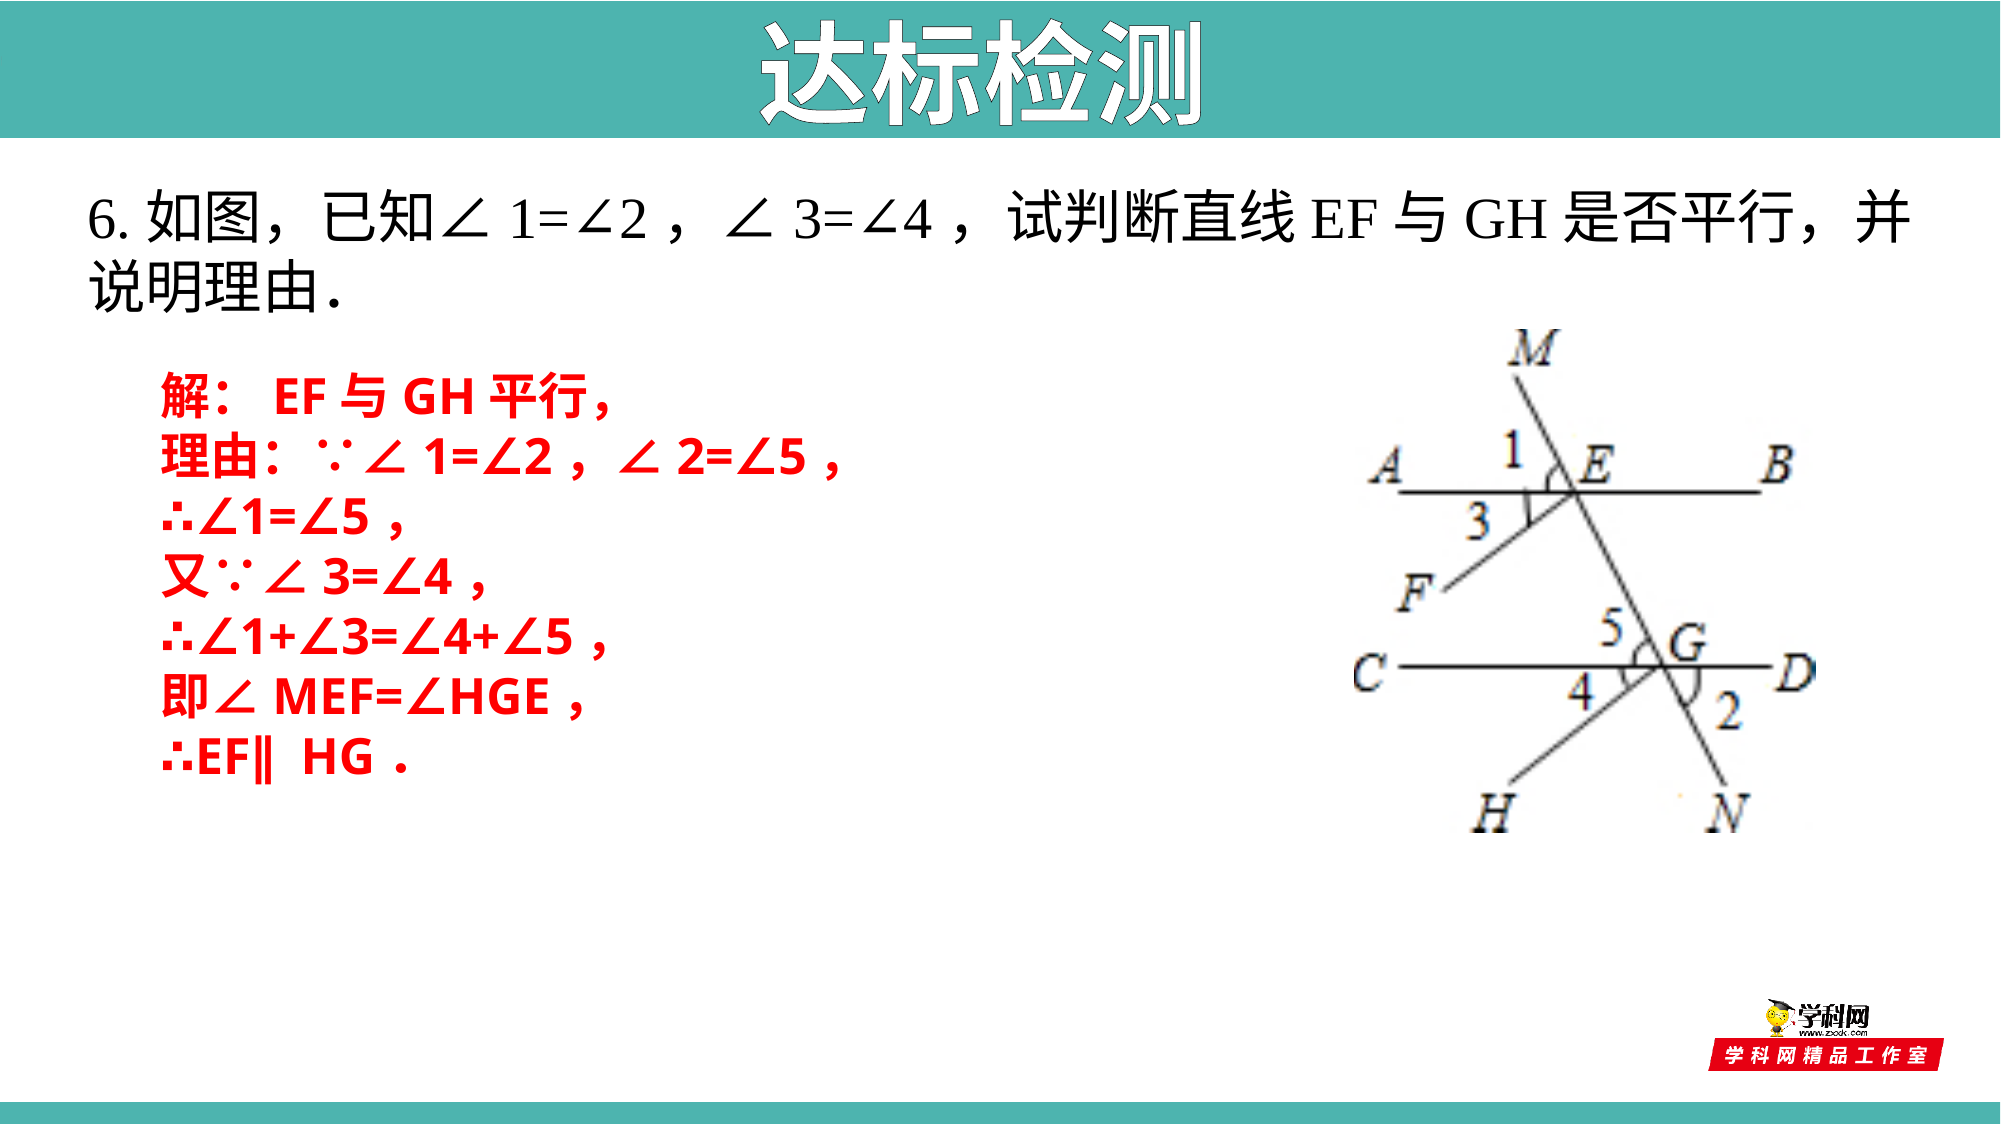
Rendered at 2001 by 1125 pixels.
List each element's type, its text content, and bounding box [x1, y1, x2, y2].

text_box 解：EF与GH平行， 理由：∵∠1=∠2，∠2=∠5， ∴∠1=∠5， 又∵∠3=∠4， ∴∠1+∠3=∠4+∠5， 即∠MEF=∠HGE， ∴EF∥HG． [145, 357, 1146, 793]
text_box 6.如图，已知∠1=∠2，∠3=∠4，试判断直线EF与GH是否平行，并说明理由． [72, 172, 1928, 328]
picture [0, 1, 2001, 1124]
text_box 达标检测 [742, 0, 1223, 146]
